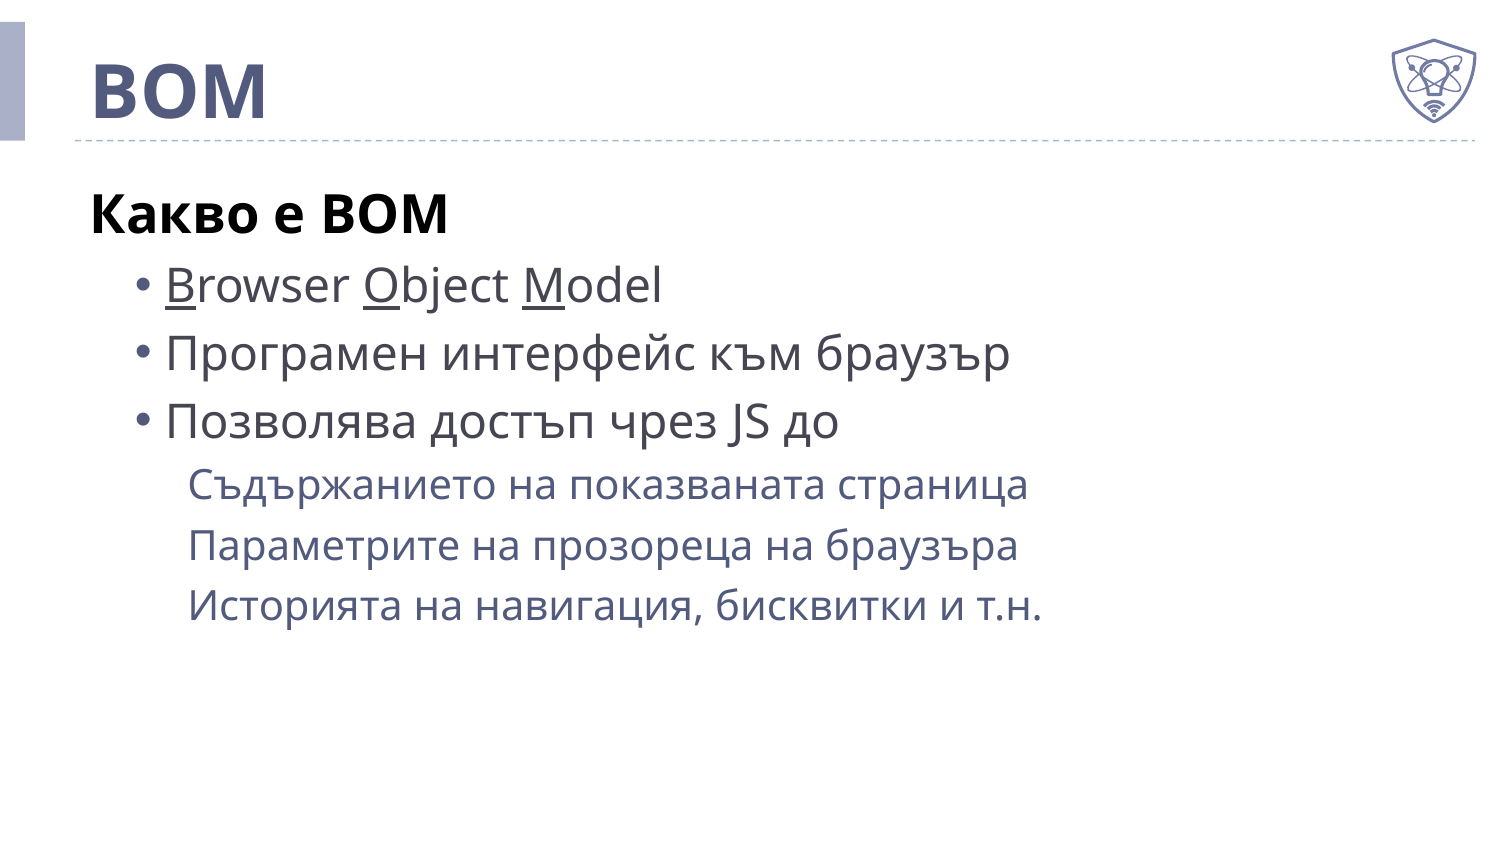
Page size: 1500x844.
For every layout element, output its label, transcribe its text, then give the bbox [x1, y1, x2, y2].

list Какво е BOM Browser Object Model Програмен интерфейс към браузър Позволява достъп чрез JS до Съдържанието на показваната страница Параметрите на прозореца на браузъра Историята на навигация, бисквитки и т.н. [75, 171, 1475, 835]
title BOM [75, 18, 1475, 141]
